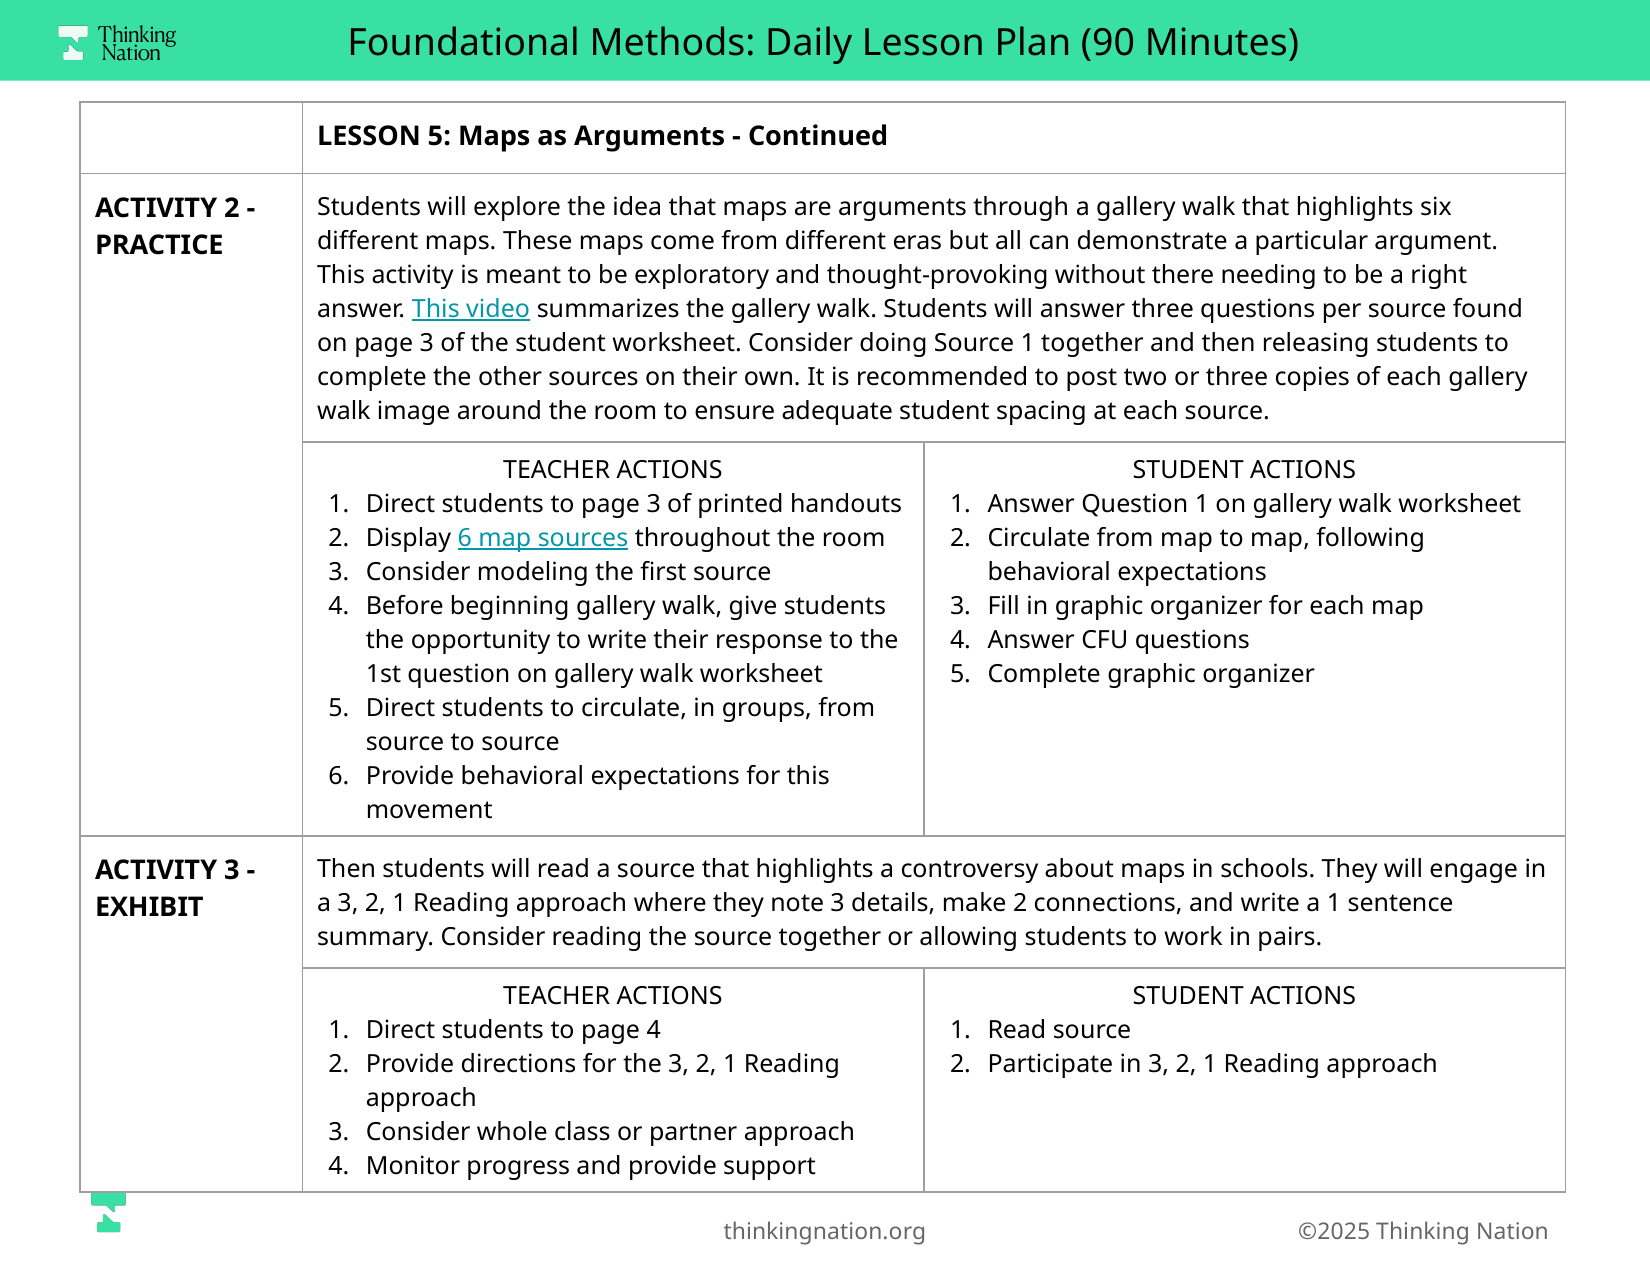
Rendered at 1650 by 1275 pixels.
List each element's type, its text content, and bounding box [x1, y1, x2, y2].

table_header [81, 103, 302, 173]
table_cell Students will explore the idea that maps are arguments through a gallery walk that highlights six different maps. These maps come from different eras but all can demonstrate a particular argument. This activity is meant to be exploratory and thought-provoking without there needing to be a right answer. This video summarizes the gallery walk. Students will answer three questions per source found on page 3 of the student worksheet. Consider doing Source 1 together and then releasing students to complete the other sources on their own. It is recommended to post two or three copies of each gallery walk image around the room to ensure adequate student spacing at each source. [303, 174, 1565, 441]
picture [45, 14, 180, 71]
table_header LESSON 5: Maps as Arguments - Continued [303, 103, 1565, 173]
text_box Foundational Methods: Daily Lesson Plan (90 Minutes) [0, 0, 1650, 81]
table_cell TEACHER ACTIONS Direct students to page 4 Provide directions for the 3, 2, 1 Reading approach Consider whole class or partner approach Monitor progress and provide support [303, 969, 923, 1191]
text_box thinkingnation.org [629, 1200, 1021, 1240]
table_cell STUDENT ACTIONS Read source Participate in 3, 2, 1 Reading approach [925, 969, 1565, 1191]
table_cell ACTIVITY 2 - PRACTICE [81, 174, 302, 835]
picture [80, 1184, 136, 1240]
table_cell Then students will read a source that highlights a controversy about maps in schools. They will engage in a 3, 2, 1 Reading approach where they note 3 details, make 2 connections, and write a 1 sentence summary. Consider reading the source together or allowing students to work in pairs. [303, 837, 1565, 967]
table_cell STUDENT ACTIONS Answer Question 1 on gallery walk worksheet Circulate from map to map, following behavioral expectations Fill in graphic organizer for each map Answer CFU questions Complete graphic organizer [925, 443, 1565, 835]
table_cell TEACHER ACTIONS Direct students to page 3 of printed handouts Display 6 map sources throughout the room Consider modeling the first source Before beginning gallery walk, give students the opportunity to write their response to the 1st question on gallery walk worksheet Direct students to circulate, in groups, from source to source Provide behavioral expectations for this movement [303, 443, 923, 835]
text_box ©2025 Thinking Nation [1174, 1200, 1566, 1240]
table_cell ACTIVITY 3 - EXHIBIT [81, 837, 302, 1191]
